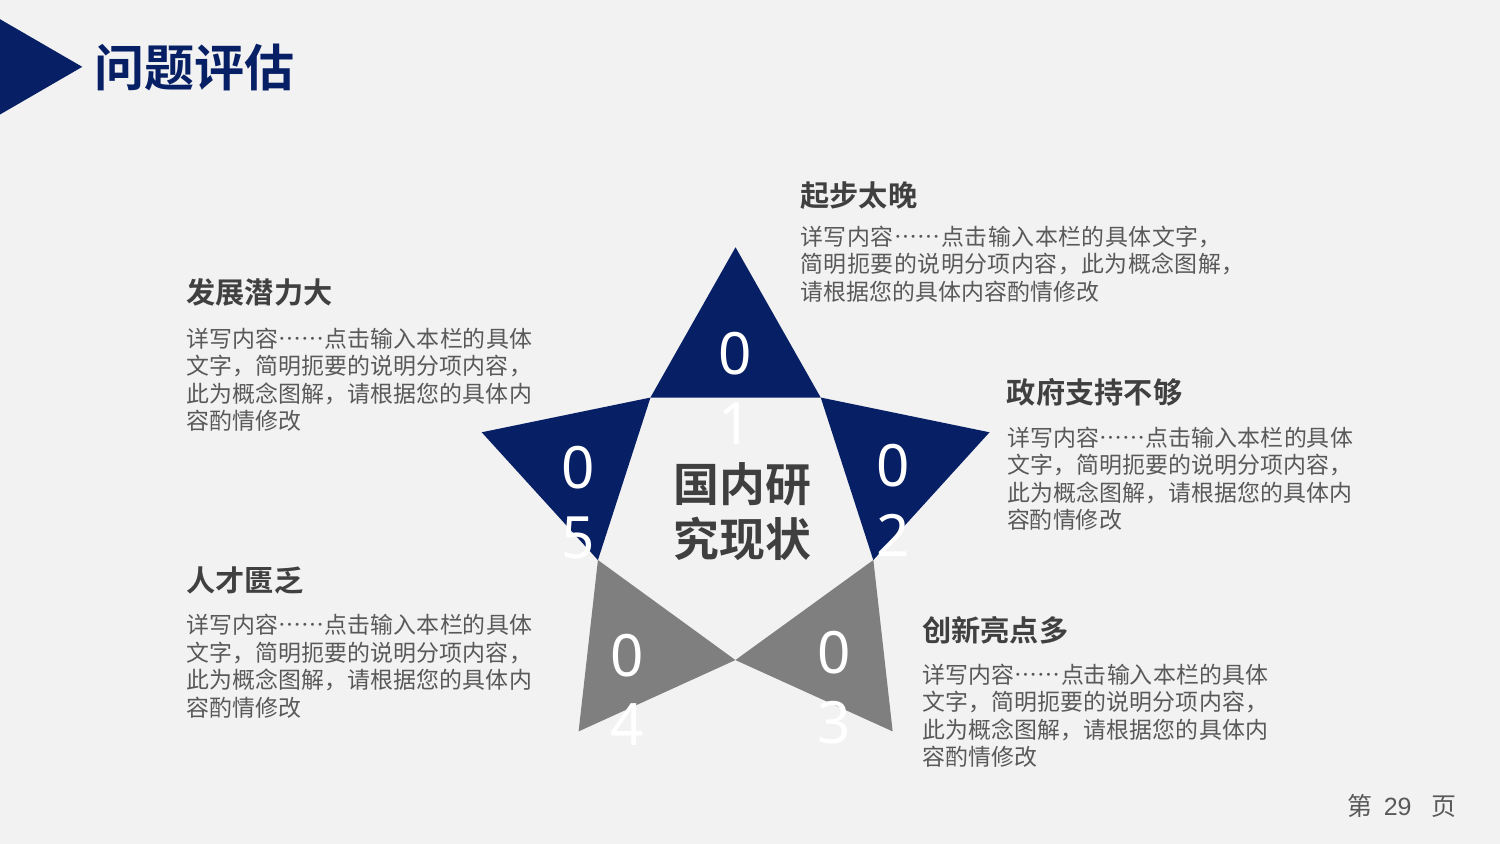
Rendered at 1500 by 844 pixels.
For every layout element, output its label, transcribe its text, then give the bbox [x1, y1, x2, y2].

text_box 政府支持不够 [1006, 374, 1214, 410]
text_box 详写内容……点击输入本栏的具体文字，简明扼要的说明分项内容，此为概念图解，请根据您的具体内容酌情修改 [922, 660, 1269, 771]
text_box 国内研究现状 [671, 455, 814, 566]
text_box 03 [804, 615, 864, 756]
text_box [650, 247, 821, 398]
text_box 发展潜力大 [186, 274, 364, 310]
text_box 创新亮点多 [922, 612, 1130, 648]
text_box 人才匮乏 [186, 562, 335, 598]
text_box 02 [863, 428, 923, 569]
text_box [578, 567, 735, 732]
text_box 01 [705, 316, 765, 455]
text_box [0, 19, 83, 115]
text_box 详写内容……点击输入本栏的具体文字，简明扼要的说明分项内容，此为概念图解，请根据您的具体内容酌情修改 [186, 324, 533, 435]
text_box 05 [549, 429, 608, 570]
text_box [484, 397, 651, 529]
text_box [735, 567, 893, 732]
text_box 详写内容……点击输入本栏的具体文字，简明扼要的说明分项内容，此为概念图解，请根据您的具体内容酌情修改 [800, 222, 1223, 306]
text_box 起步太晚 [800, 177, 1008, 213]
text_box 详写内容……点击输入本栏的具体文字，简明扼要的说明分项内容，此为概念图解，请根据您的具体内容酌情修改 [1007, 423, 1354, 534]
text_box 详写内容……点击输入本栏的具体文字，简明扼要的说明分项内容，此为概念图解，请根据您的具体内容酌情修改 [186, 611, 533, 722]
text_box [820, 397, 990, 529]
text_box 04 [598, 617, 657, 758]
text_box 问题评估 [79, 29, 310, 105]
